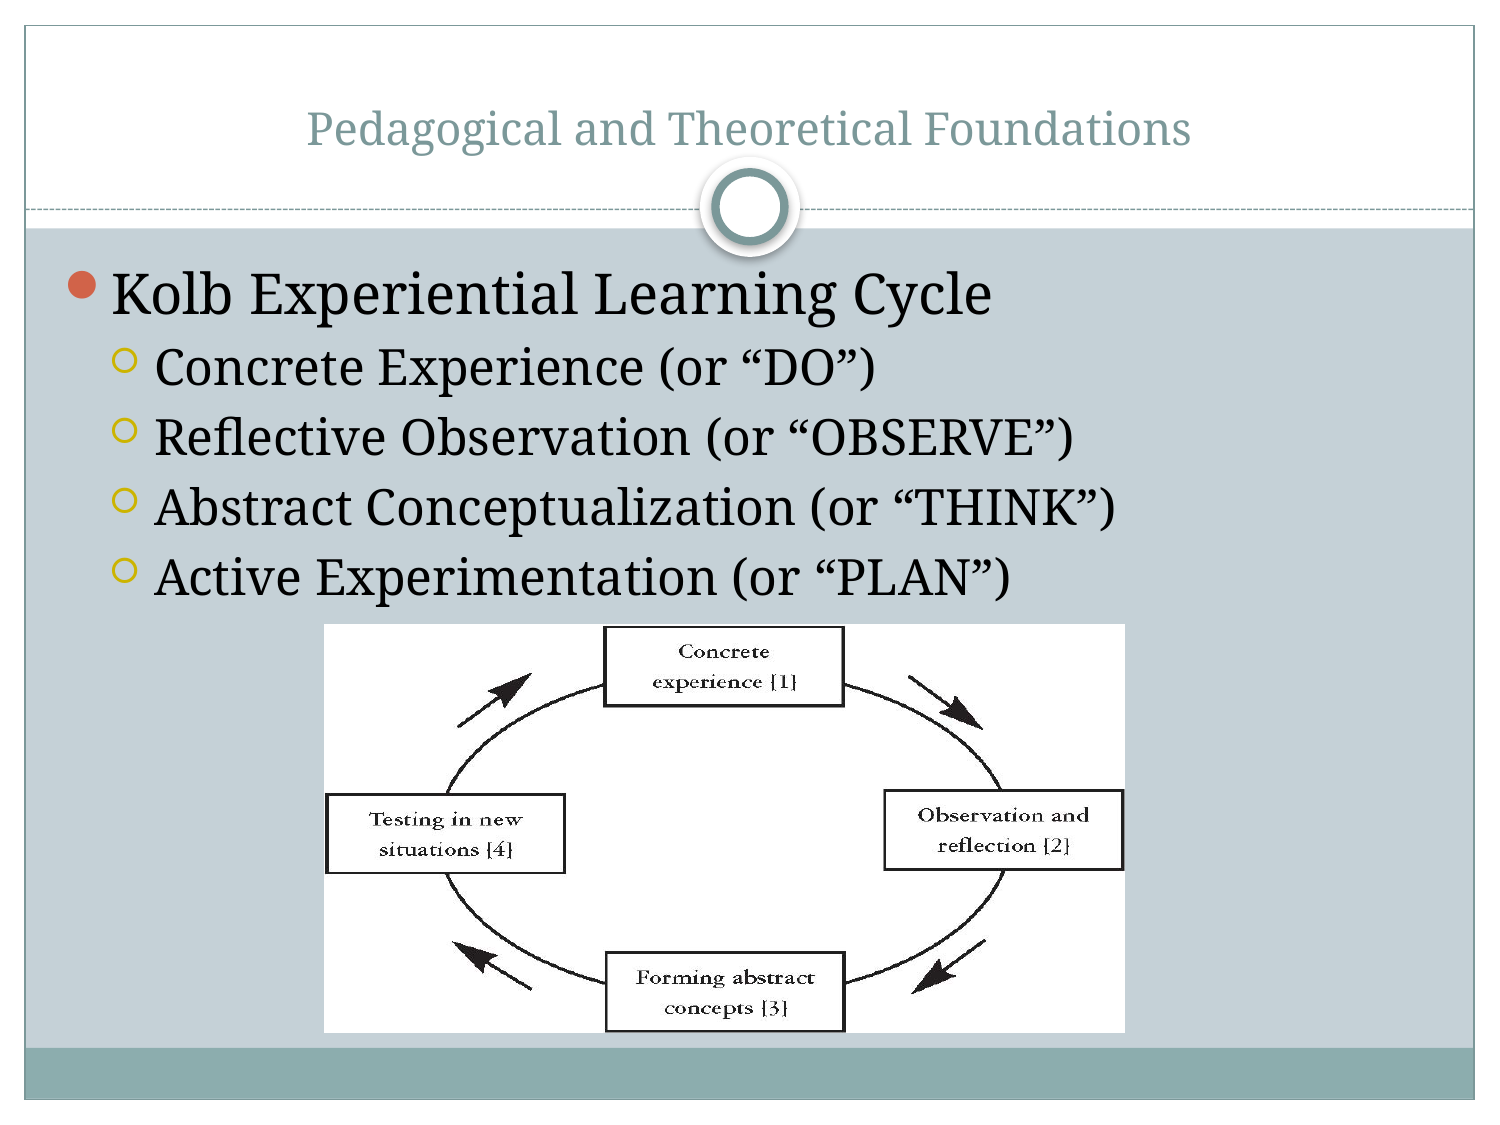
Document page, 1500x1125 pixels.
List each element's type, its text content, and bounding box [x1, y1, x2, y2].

picture [324, 624, 1126, 1033]
list Kolb Experiential Learning Cycle Concrete Experience (or “DO”) Reflective Observation (or “OBSERVE”) Abstract Conceptualization (or “THINK”) Active Experimentation (or “PLAN”) [49, 250, 1445, 1038]
title Pedagogical and Theoretical Foundations [49, 37, 1450, 162]
